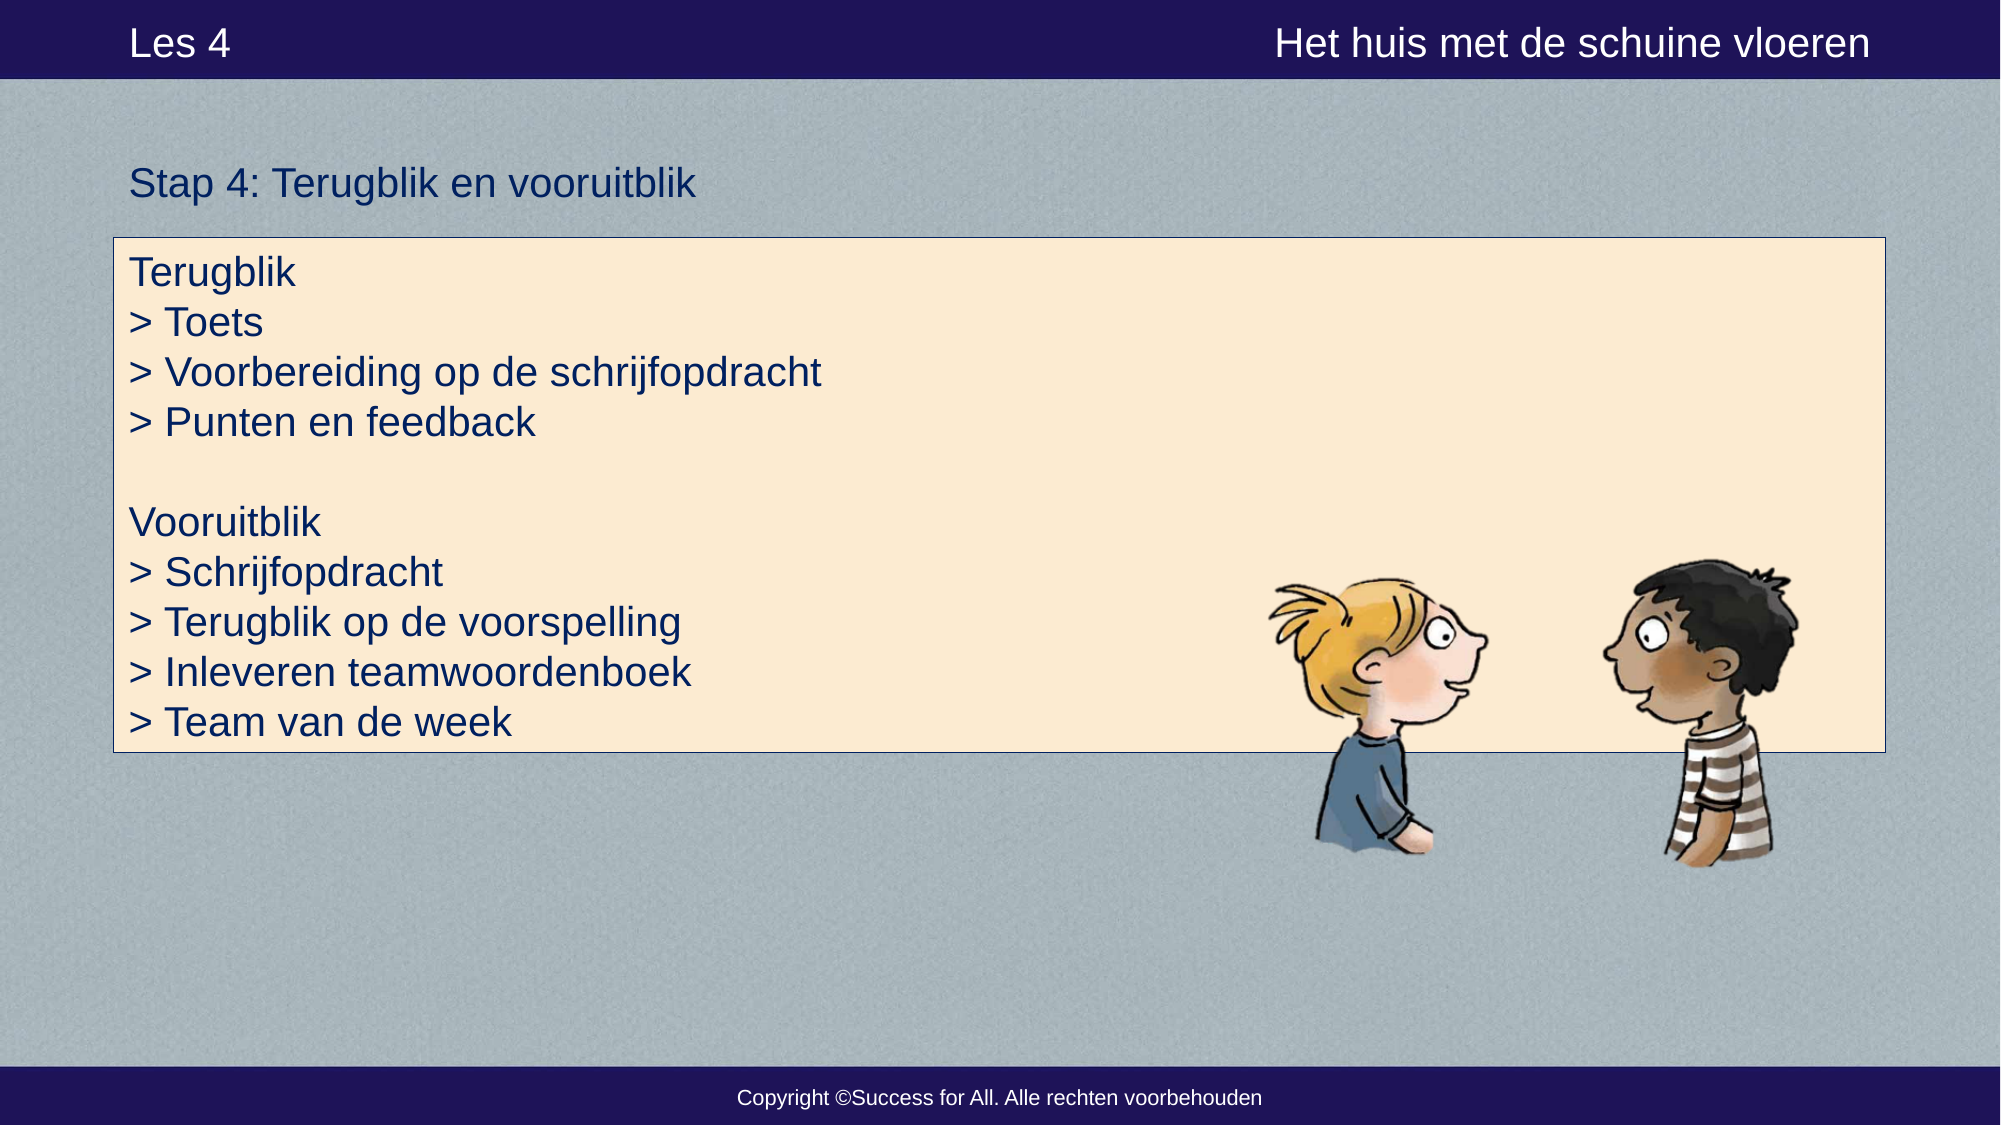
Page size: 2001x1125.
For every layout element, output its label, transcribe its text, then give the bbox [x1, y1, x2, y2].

text_box Stap 4: Terugblik en vooruitblik [113, 148, 1635, 214]
text_box Terugblik > Toets > Voorbereiding op de schrijfopdracht > Punten en feedback Vooruitblik > Schrijfopdracht > Terugblik op de voorspelling > Inleveren teamwoordenboek > Team van de week [113, 237, 1886, 753]
text_box Copyright ©Success for All. Alle rechten voorbehouden [0, 1076, 2000, 1125]
picture [0, 0, 2001, 1125]
text_box Les 4 [114, 8, 354, 73]
text_box Het huis met de schuine vloeren [999, 8, 1886, 73]
